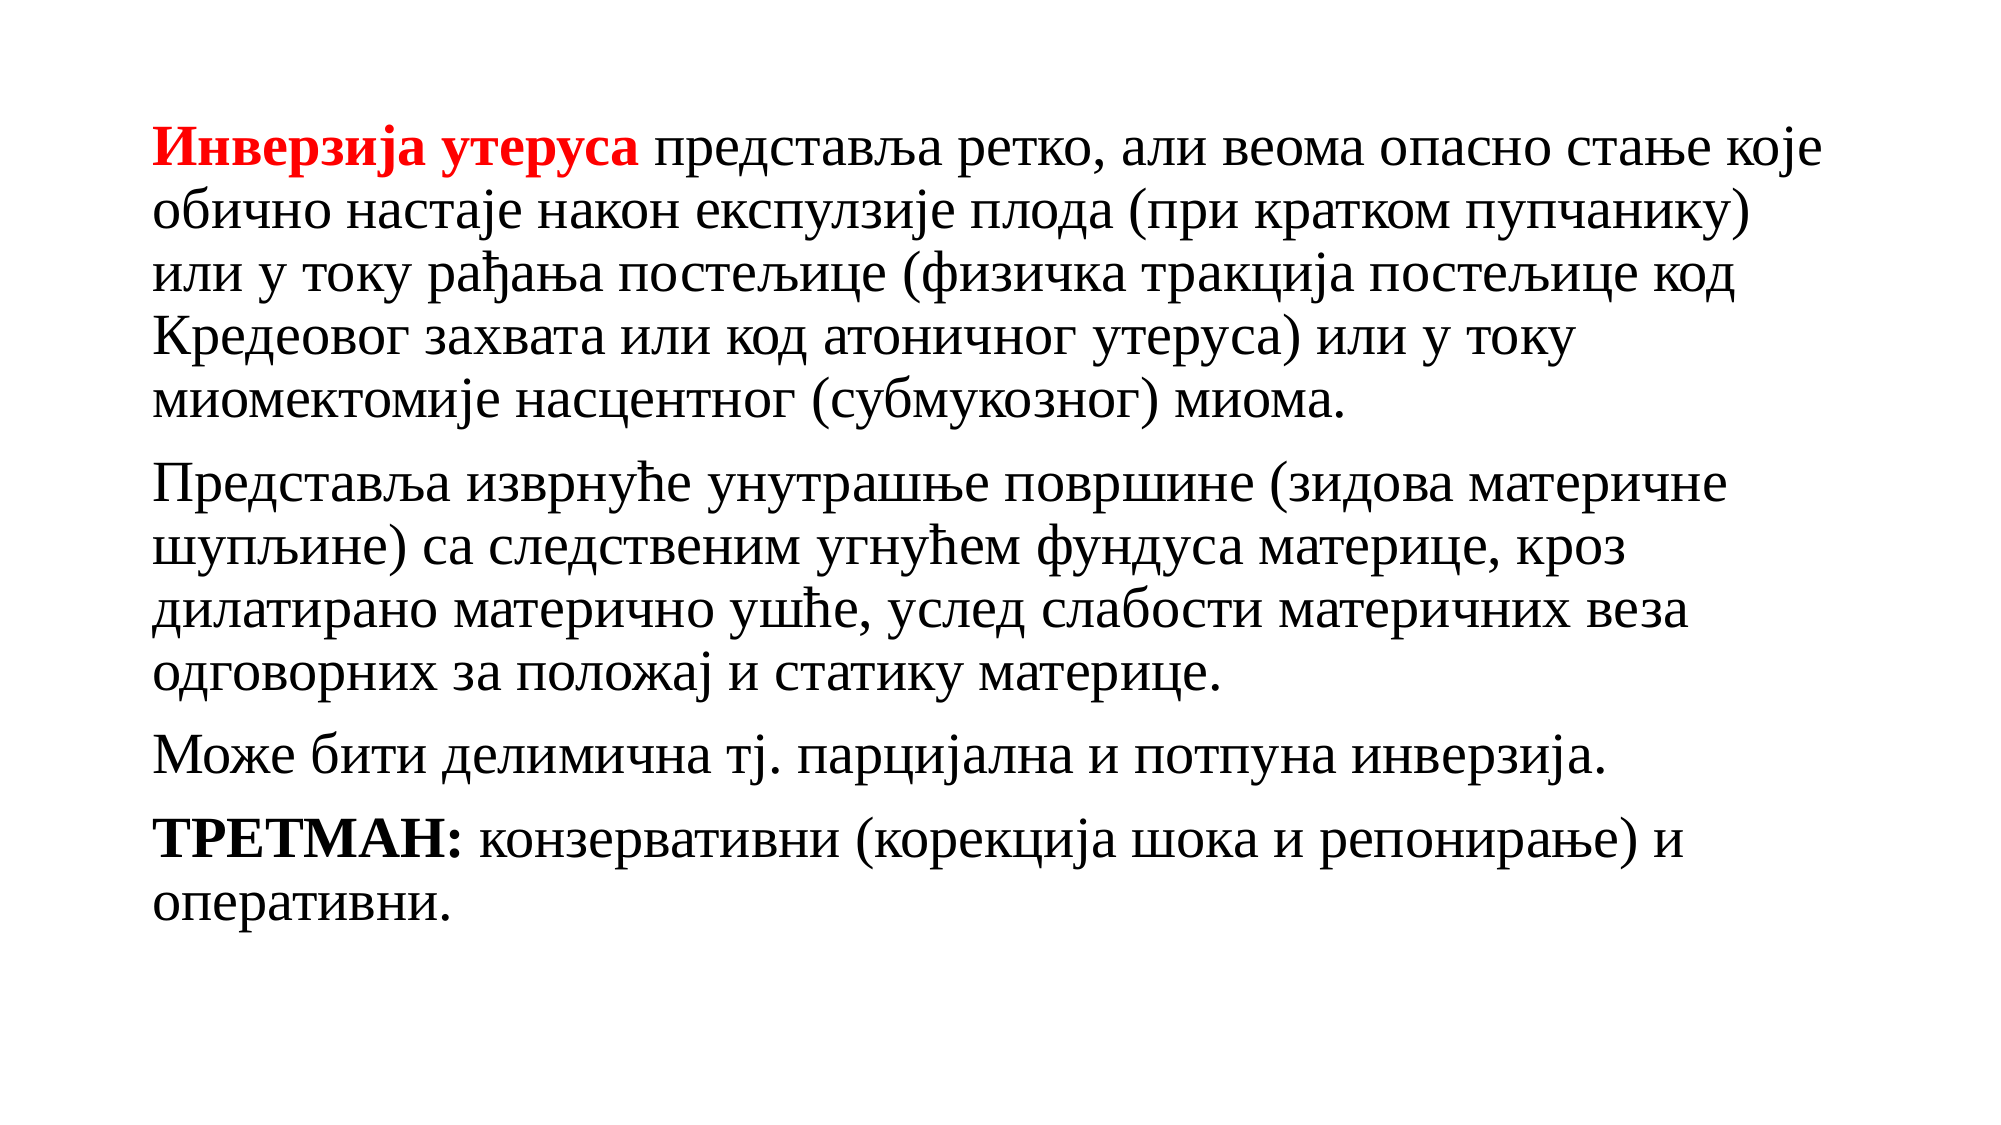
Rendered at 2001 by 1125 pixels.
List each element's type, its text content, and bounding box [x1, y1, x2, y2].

list Инверзија утеруса представља ретко, али веома опасно стање које обично настаје након експулзије плода (при кратком пупчанику) или у току рађања постељице (физичка тракција постељице код Кредеовог захвата или код атоничног утеруса) или у току миомектомије насцентног (субмукозног) миома. Представља изврнуће унутрашње површине (зидова материчне шупљине) са следственим угнућем фундуса материце, кроз дилатирано матерично ушће, услед слабости материчних веза одговорних за положај и статику материце. Може бити делимична тј. парцијална и потпуна инверзија. ТРЕТМАН: конзервативни (корекција шока и репонирање) и оперативни. [137, 107, 1863, 1014]
